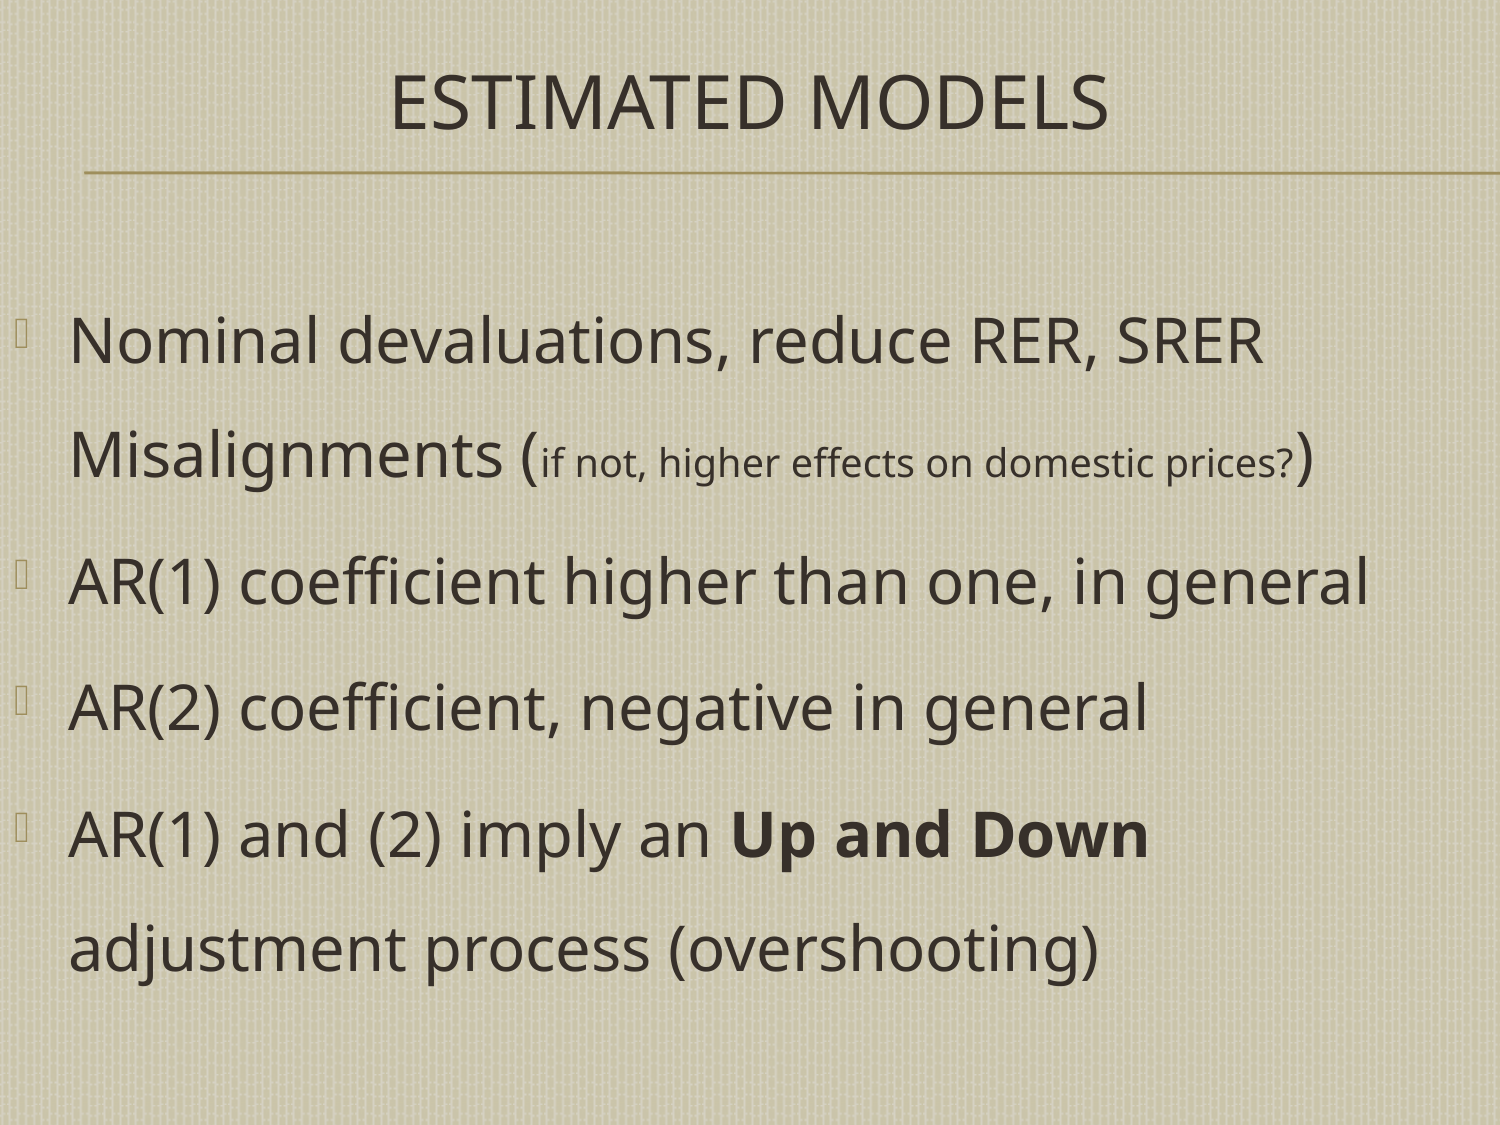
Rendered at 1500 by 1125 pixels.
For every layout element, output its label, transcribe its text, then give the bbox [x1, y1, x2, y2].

list Nominal devaluations, reduce RER, SRER Misalignments (if not, higher effects on domestic prices?) AR(1) coefficient higher than one, in general AR(2) coefficient, negative in general AR(1) and (2) imply an Up and Down adjustment process (overshooting) [0, 254, 1500, 998]
title Estimated models [0, 30, 1500, 169]
